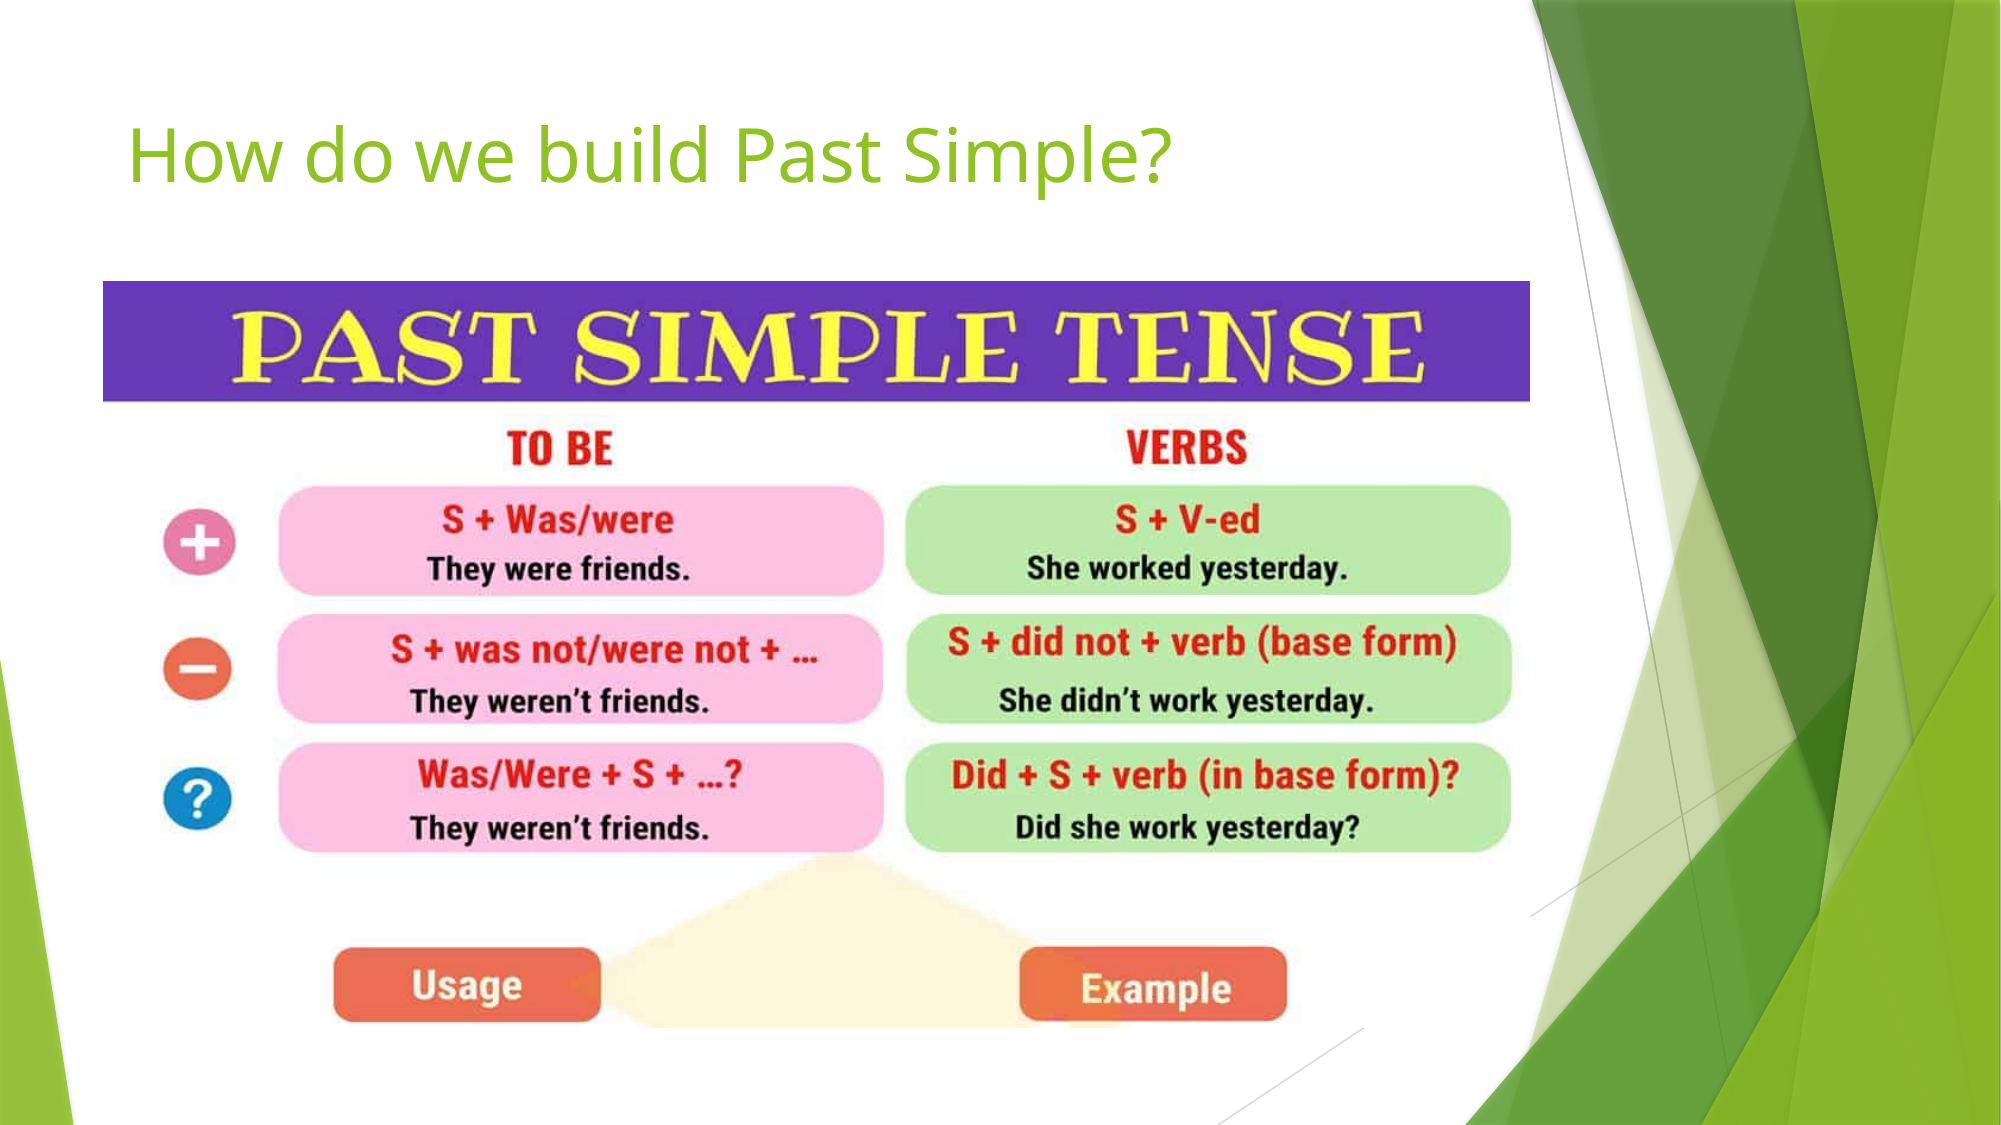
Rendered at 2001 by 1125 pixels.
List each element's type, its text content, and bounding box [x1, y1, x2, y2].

title How do we build Past Simple? [111, 99, 1522, 279]
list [102, 280, 1530, 1028]
